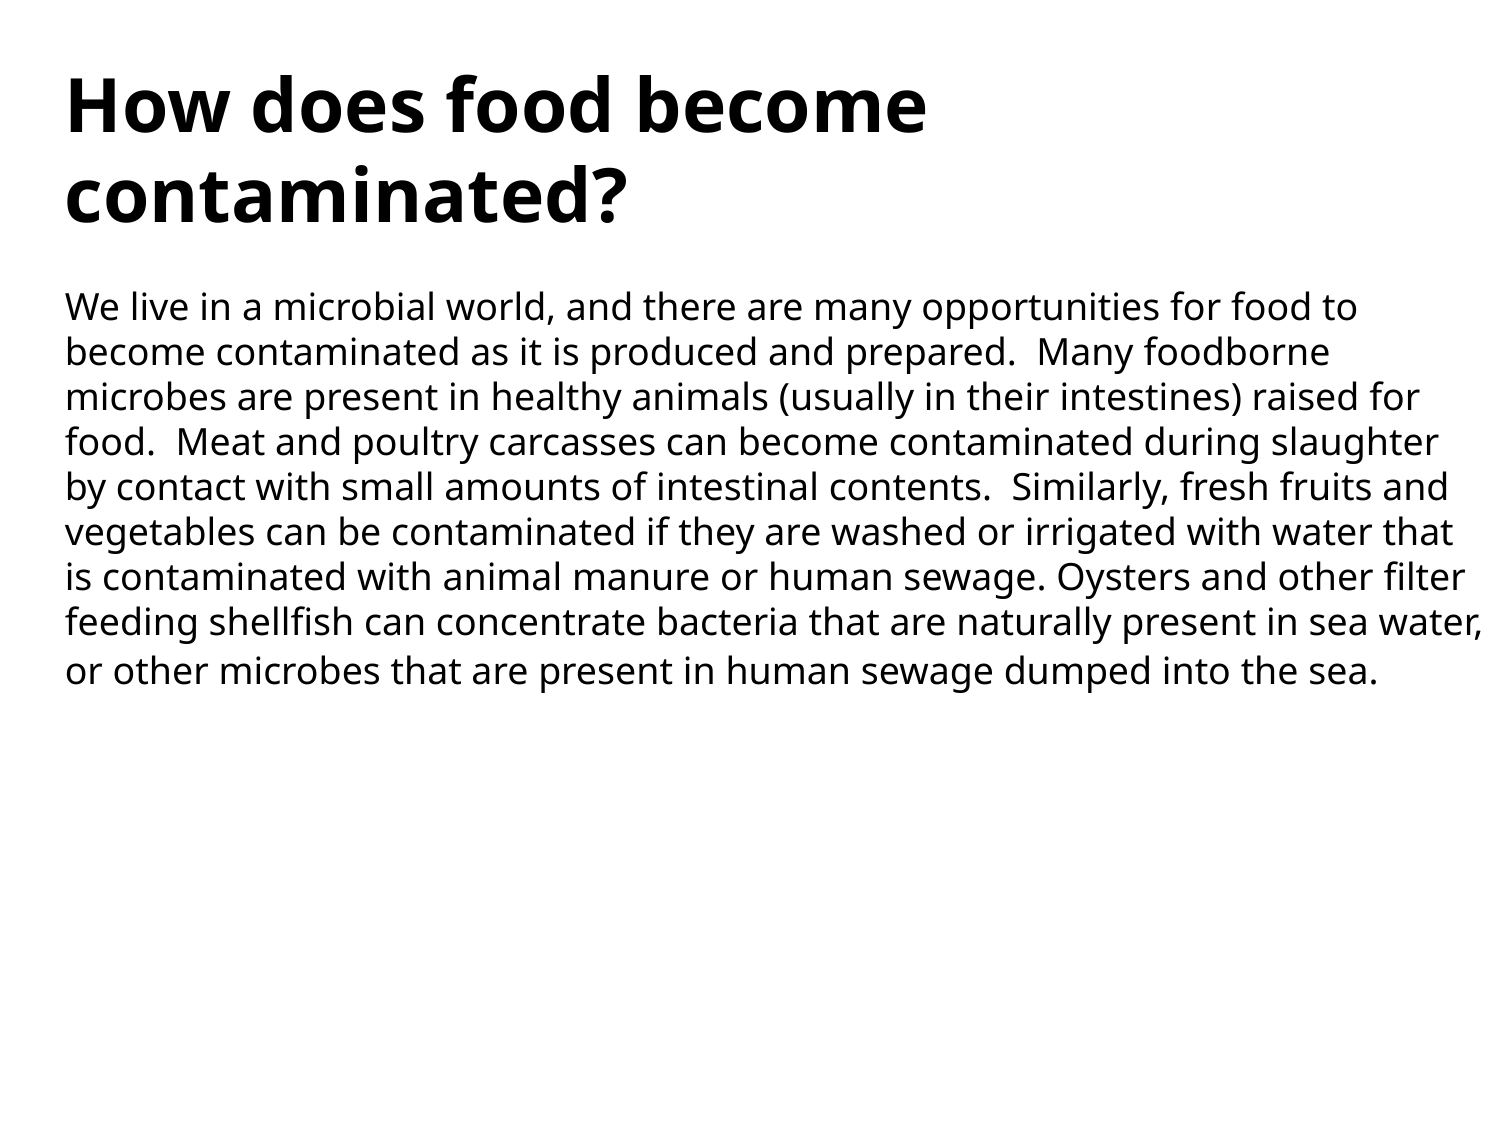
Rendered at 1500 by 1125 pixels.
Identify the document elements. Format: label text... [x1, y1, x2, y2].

text_box How does food become contaminated? We live in a microbial world, and there are many opportunities for food to become contaminated as it is produced and prepared. Many foodborne microbes are present in healthy animals (usually in their intestines) raised for food. Meat and poultry carcasses can become contaminated during slaughter by contact with small amounts of intestinal contents. Similarly, fresh fruits and vegetables can be contaminated if they are washed or irrigated with water that is contaminated with animal manure or human sewage. Oysters and other filter feeding shellfish can concentrate bacteria that are naturally present in sea water, or other microbes that are present in human sewage dumped into the sea. [50, 50, 1500, 700]
